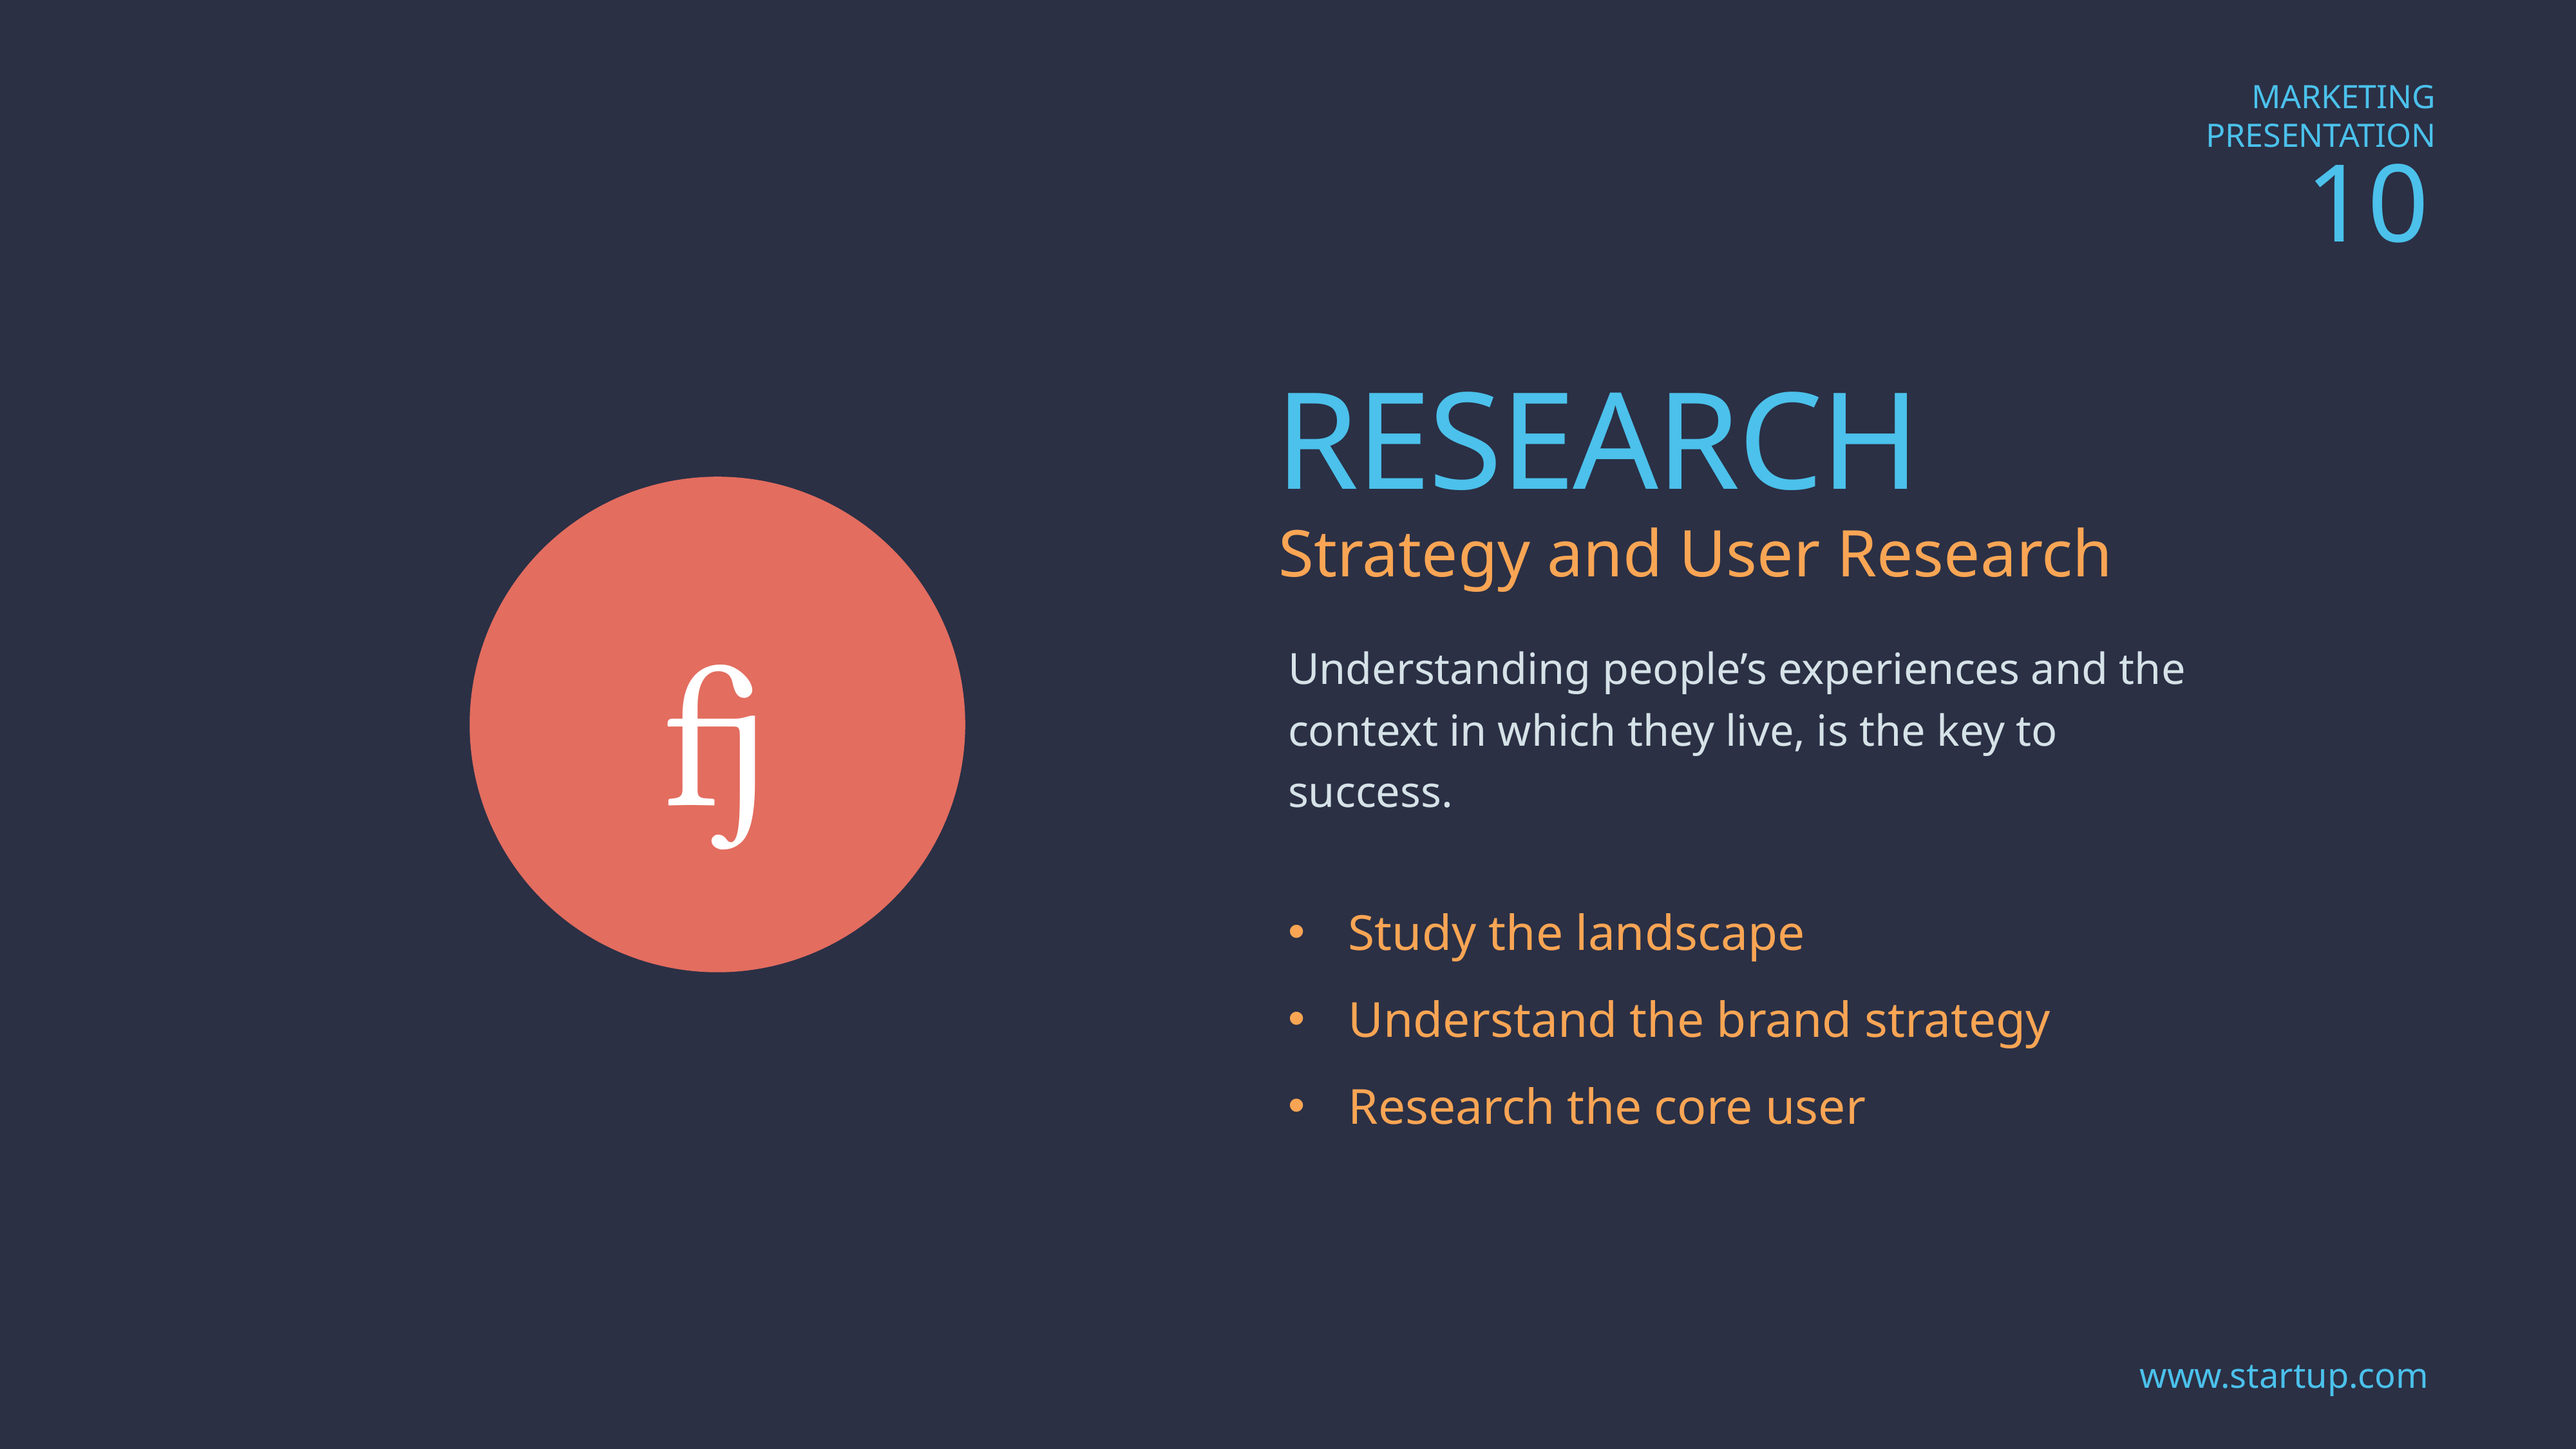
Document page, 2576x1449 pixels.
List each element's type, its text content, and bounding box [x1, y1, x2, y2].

text_box Understanding people’s experiences and the context in which they live, is the key to success. [1287, 630, 2203, 817]
text_box Study the landscape Understand the brand strategy Research the core user [1288, 873, 2287, 1134]
text_box [469, 476, 966, 973]
text_box  [575, 604, 860, 846]
text_box RESEARCH [1274, 354, 1920, 516]
text_box Strategy and User Research [1278, 512, 2114, 590]
